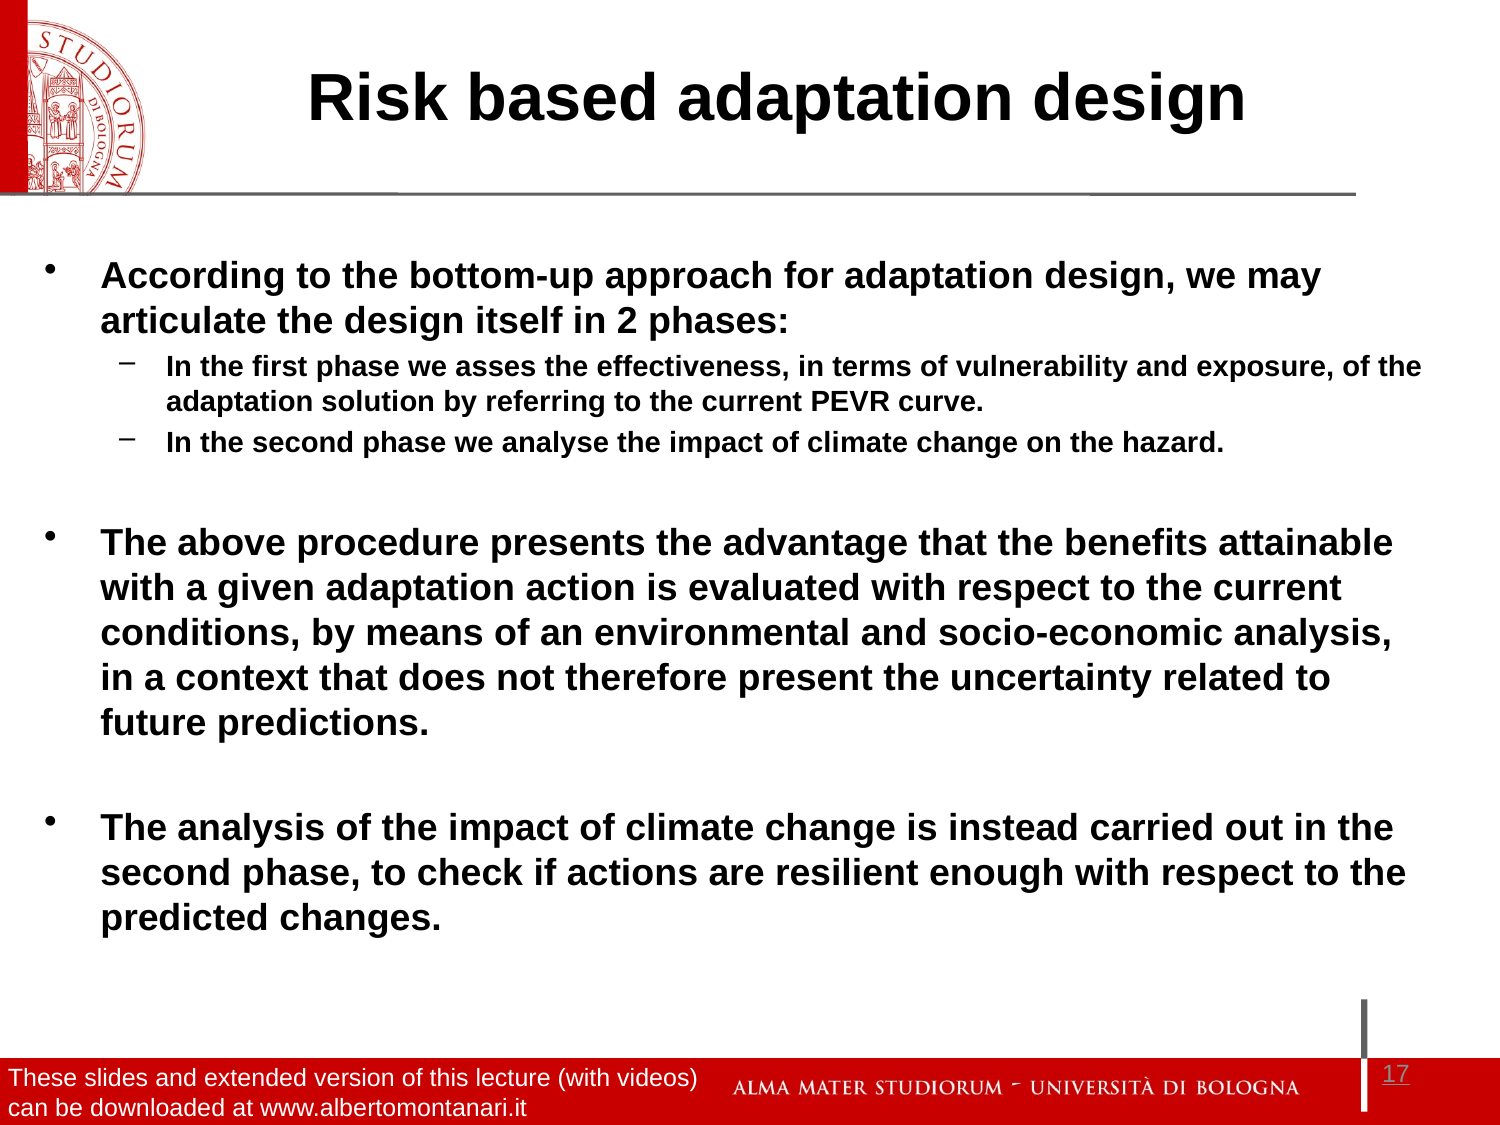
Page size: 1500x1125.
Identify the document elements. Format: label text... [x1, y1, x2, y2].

text_box Risk based adaptation design [210, 46, 1345, 142]
slide_number 17 [1074, 1042, 1425, 1103]
picture [0, 1058, 1500, 1125]
list According to the bottom-up approach for adaptation design, we may articulate the design itself in 2 phases: In the first phase we asses the effectiveness, in terms of vulnerability and exposure, of the adaptation solution by referring to the current PEVR curve. In the second phase we analyse the impact of climate change on the hazard. The above procedure presents the advantage that the benefits attainable with a given adaptation action is evaluated with respect to the current conditions, by means of an environmental and socio-economic analysis, in a context that does not therefore present the uncertainty related to future predictions. The analysis of the impact of climate change is instead carried out in the second phase, to check if actions are resilient enough with respect to the predicted changes. [29, 244, 1447, 946]
picture [28, 16, 151, 192]
